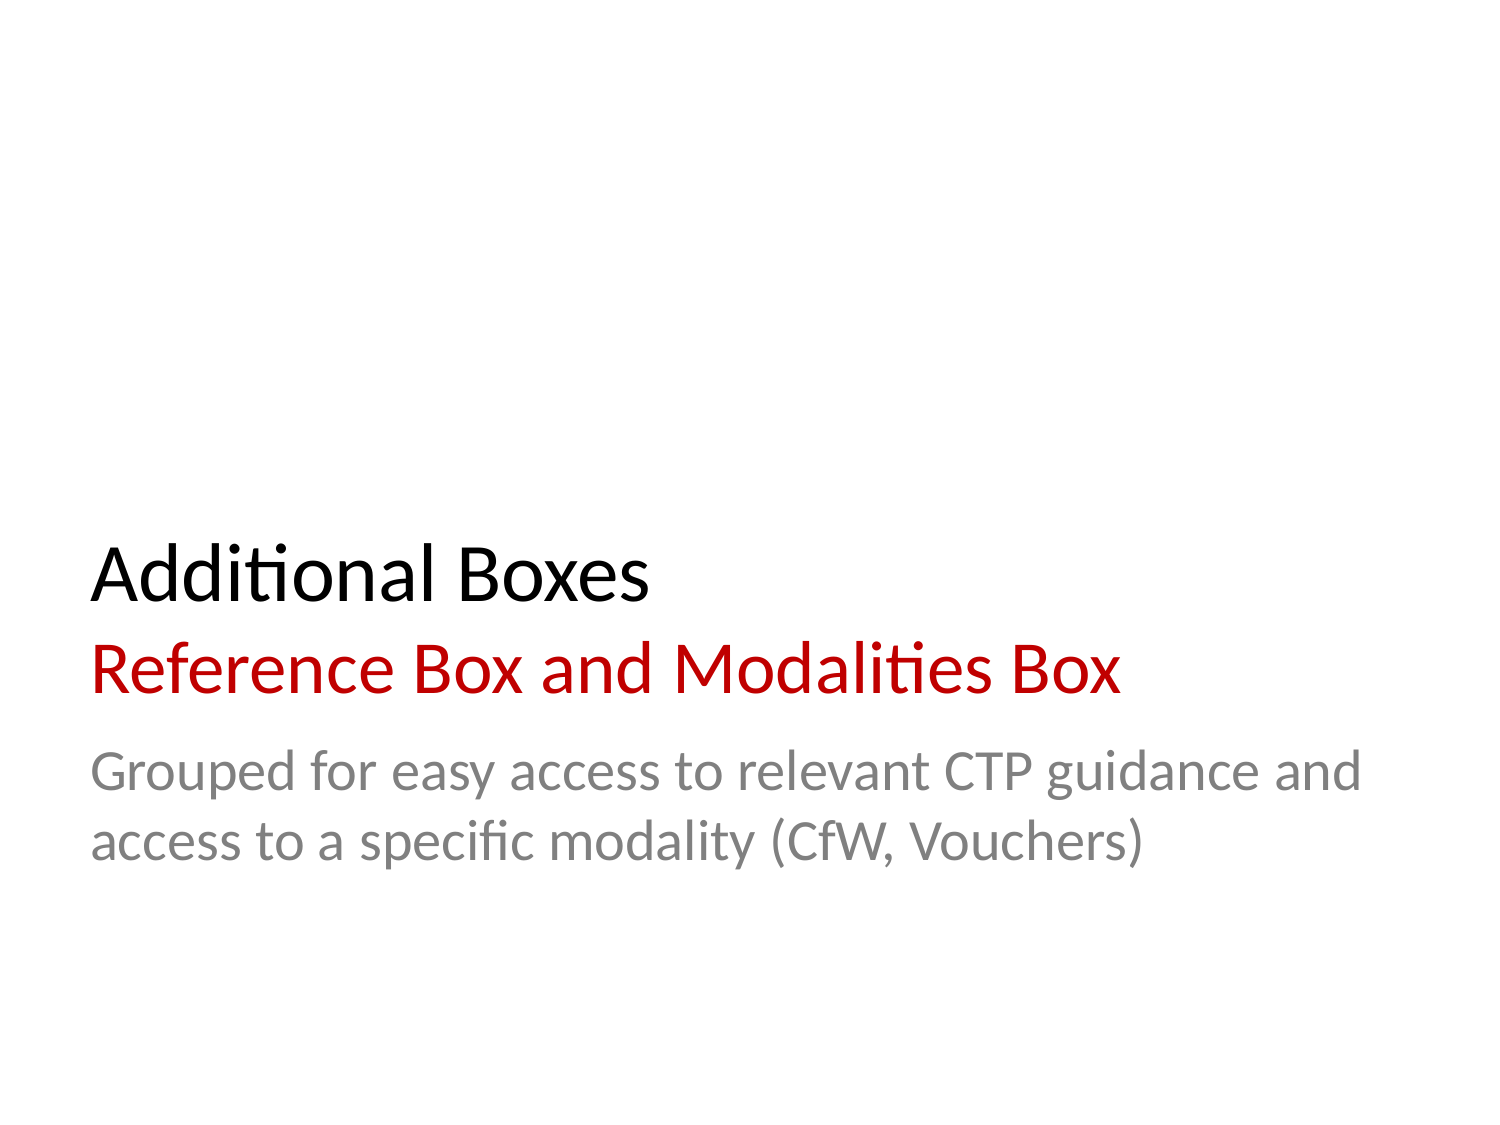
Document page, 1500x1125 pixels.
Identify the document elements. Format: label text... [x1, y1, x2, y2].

subtitle Additional Boxes Reference Box and Modalities Box Grouped for easy access to relevant CTP guidance and access to a specific modality (CfW, Vouchers) [0, 511, 1500, 1024]
